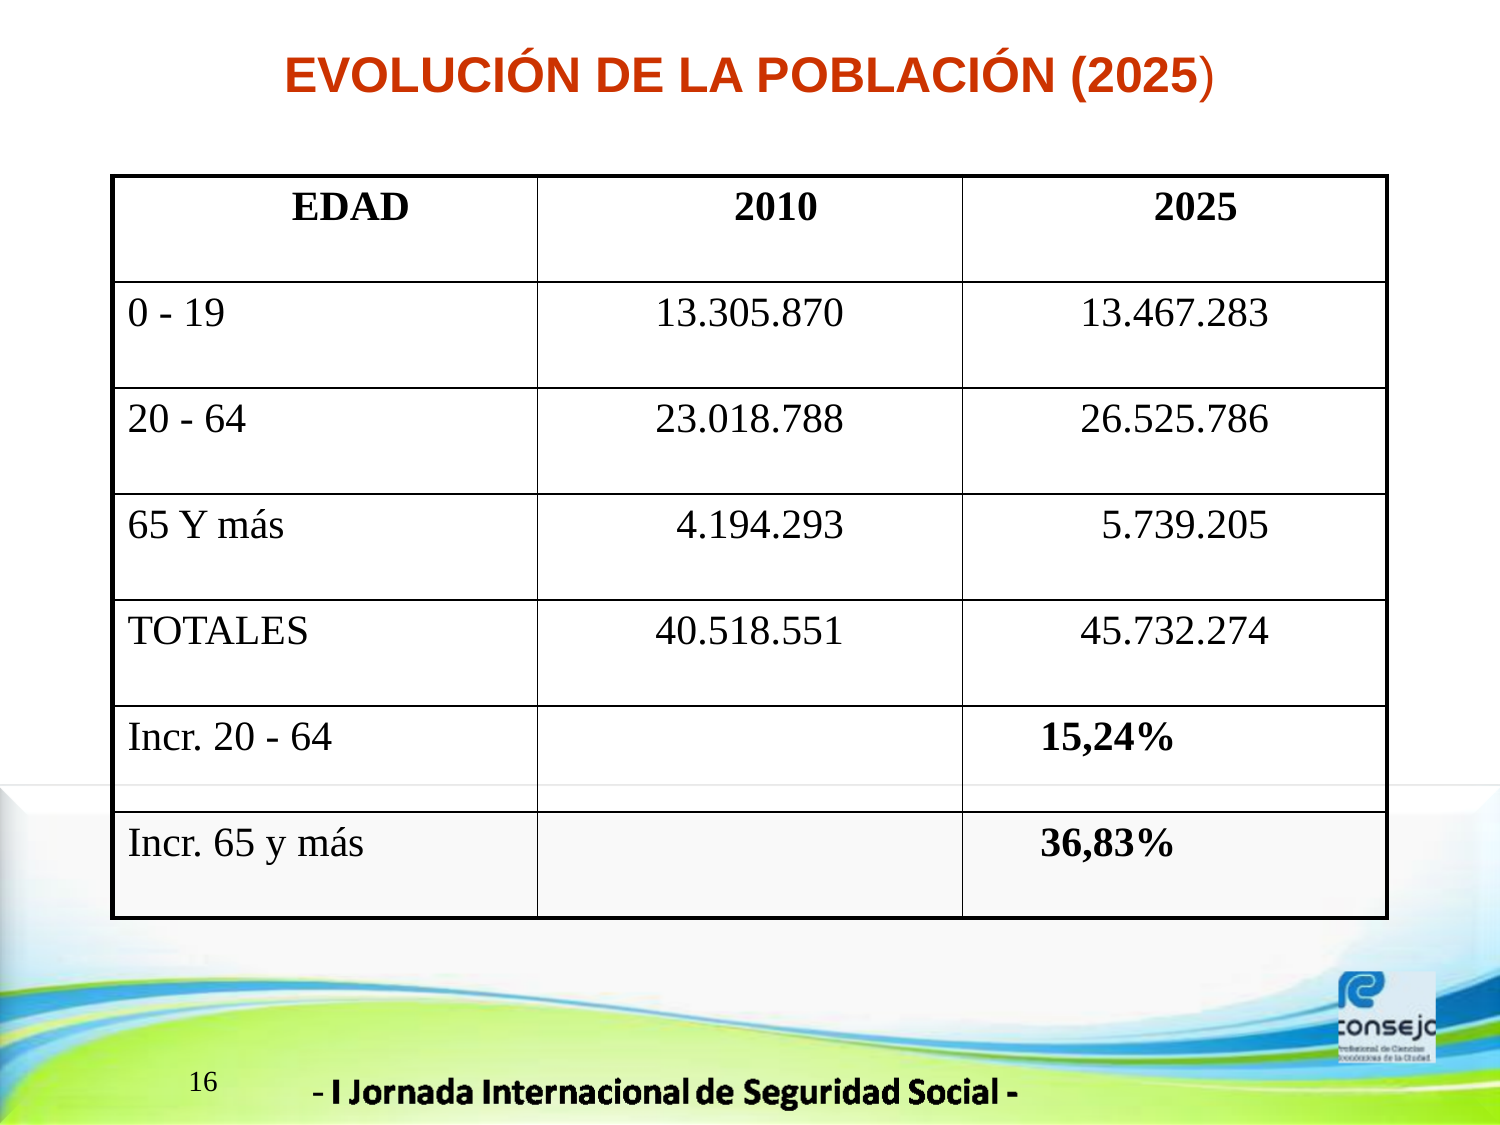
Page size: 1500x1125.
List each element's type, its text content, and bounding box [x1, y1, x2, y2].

picture [0, 780, 1500, 1125]
slide_number 16 [0, 1054, 234, 1125]
table_cell 13.305.870 [538, 283, 962, 387]
table_cell 20 - 64 [115, 389, 537, 493]
table_cell [538, 707, 962, 811]
table_cell Incr. 65 y más [115, 813, 537, 916]
title EVOLUCIÓN DE LA POBLACIÓN (2025) [112, 35, 1388, 174]
table_cell Incr. 20 - 64 [115, 707, 537, 811]
table_header 2025 [963, 178, 1385, 281]
table_cell 5.739.205 [963, 495, 1385, 599]
table_header 2010 [538, 178, 962, 281]
table_cell 40.518.551 [538, 601, 962, 705]
table_cell 36,83% [963, 813, 1385, 916]
table_cell 4.194.293 [538, 495, 962, 599]
table_cell [538, 813, 962, 916]
table_cell 15,24% [963, 707, 1385, 811]
table_cell 13.467.283 [963, 283, 1385, 387]
table_cell 0 - 19 [115, 283, 537, 387]
table_cell 23.018.788 [538, 389, 962, 493]
table_header EDAD [115, 178, 537, 281]
table_cell TOTALES [115, 601, 537, 705]
table_cell 45.732.274 [963, 601, 1385, 705]
table_cell 65 Y más [115, 495, 537, 599]
table_cell 26.525.786 [963, 389, 1385, 493]
